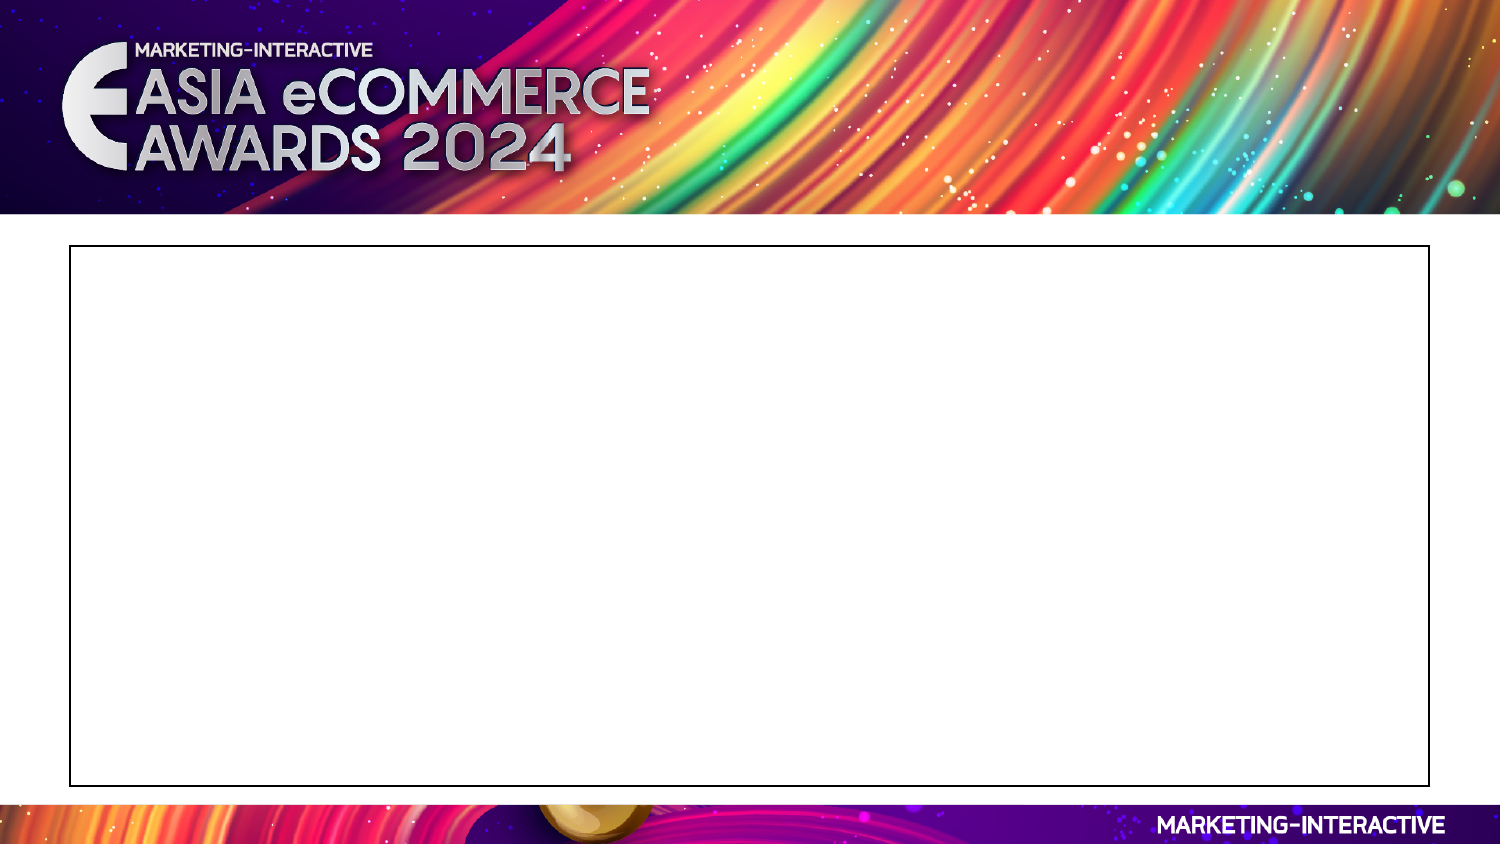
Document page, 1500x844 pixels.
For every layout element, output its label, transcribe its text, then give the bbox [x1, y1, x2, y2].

text_box Performance (Max 500 words) 40% [69, 245, 1430, 787]
picture [0, 0, 1500, 844]
